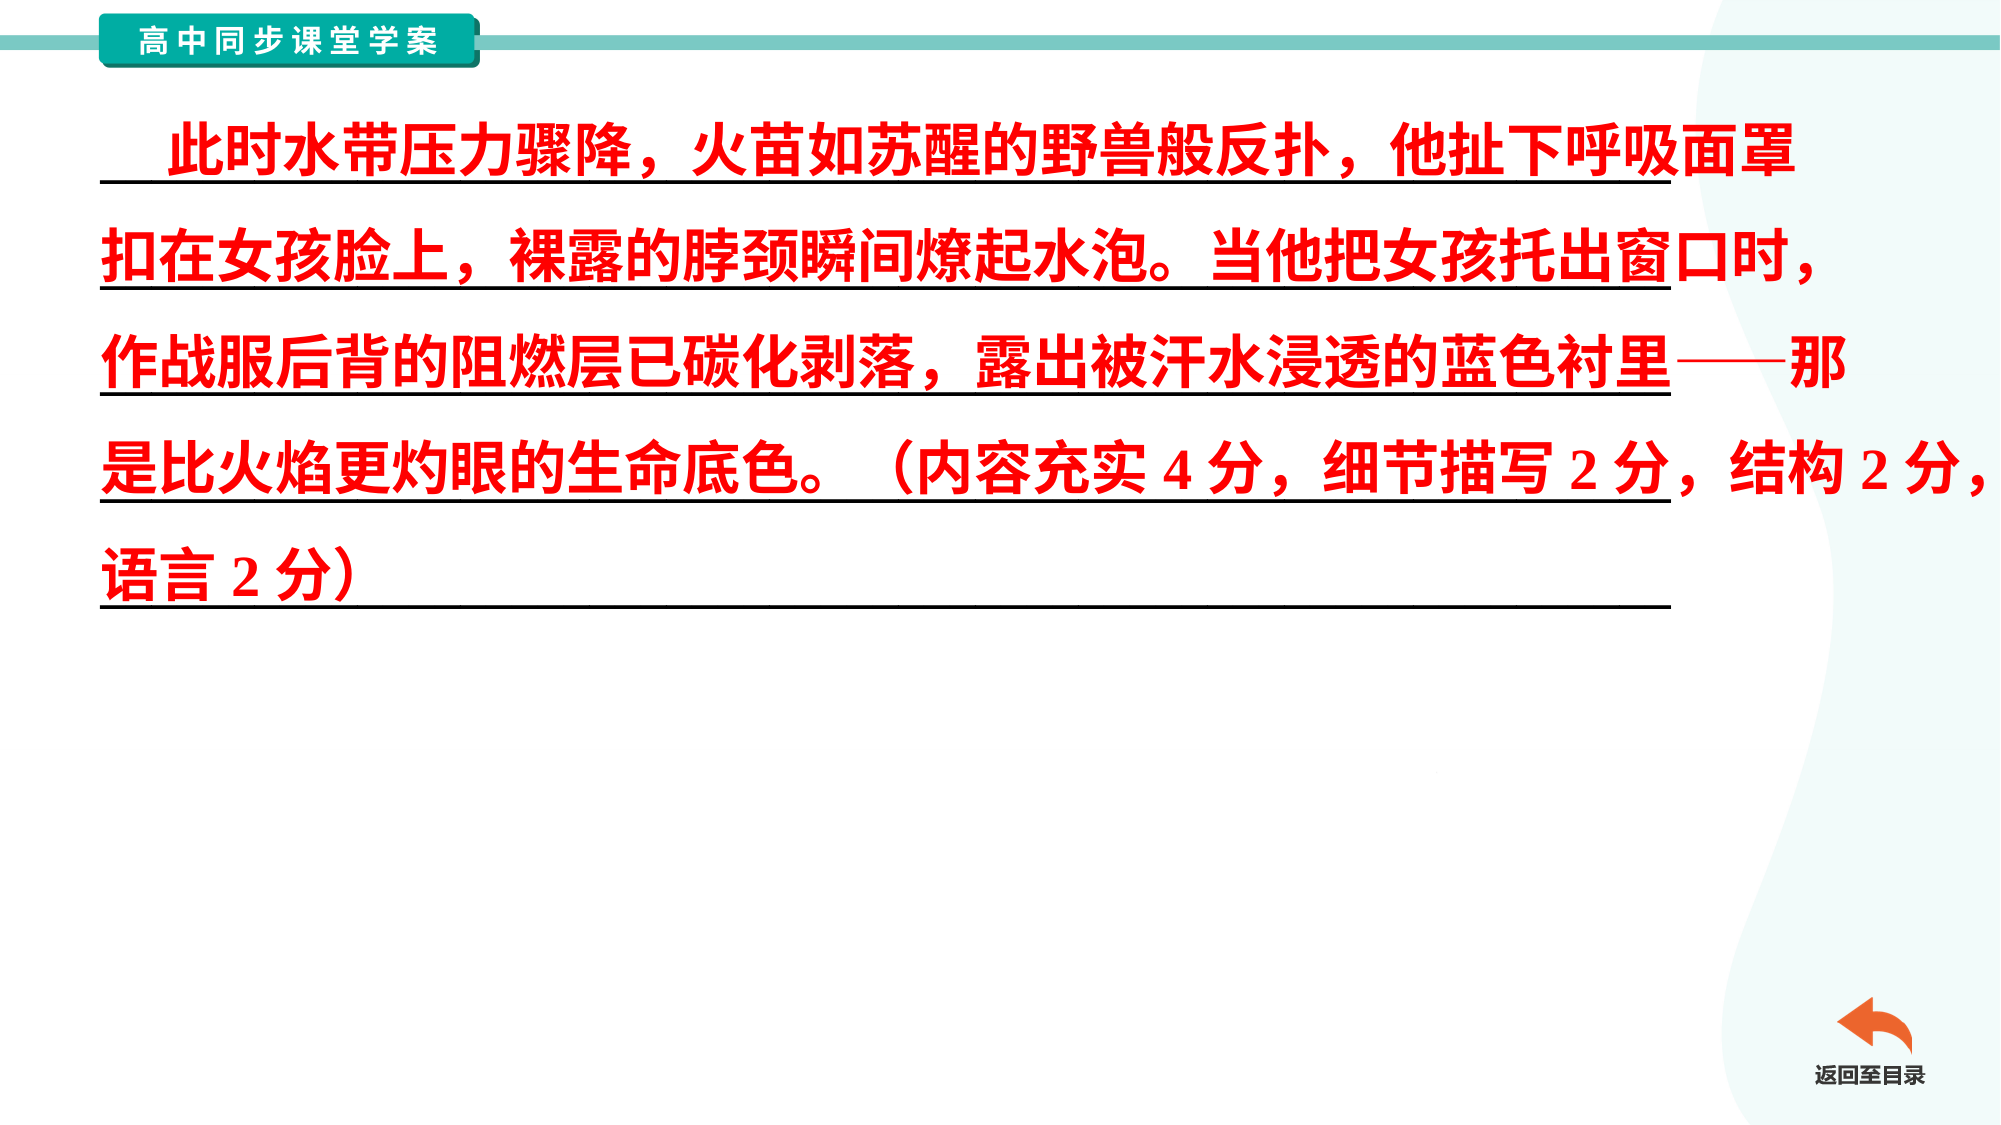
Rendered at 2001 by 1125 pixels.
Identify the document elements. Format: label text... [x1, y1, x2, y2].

picture [0, 0, 2000, 1125]
text_box _____________________________________________________________ _____________________________________________________________ _____________________________________________________________ _____________________________________________________________ _____________________________________________________________ [100, 608, 1899, 613]
text_box 此时水带压力骤降，火苗如苏醒的野兽般反扑，他扯下呼吸面罩 扣在女孩脸上，裸露的脖颈瞬间燎起水泡。当他把女孩托出窗口时， 作战服后背的阻燃层已碳化剥落，露出被汗水浸透的蓝色衬里——那 是比火焰更灼眼的生命底色。（内容充实4分，细节描写2分，结构2分， 语言2分） [100, 76, 1899, 608]
